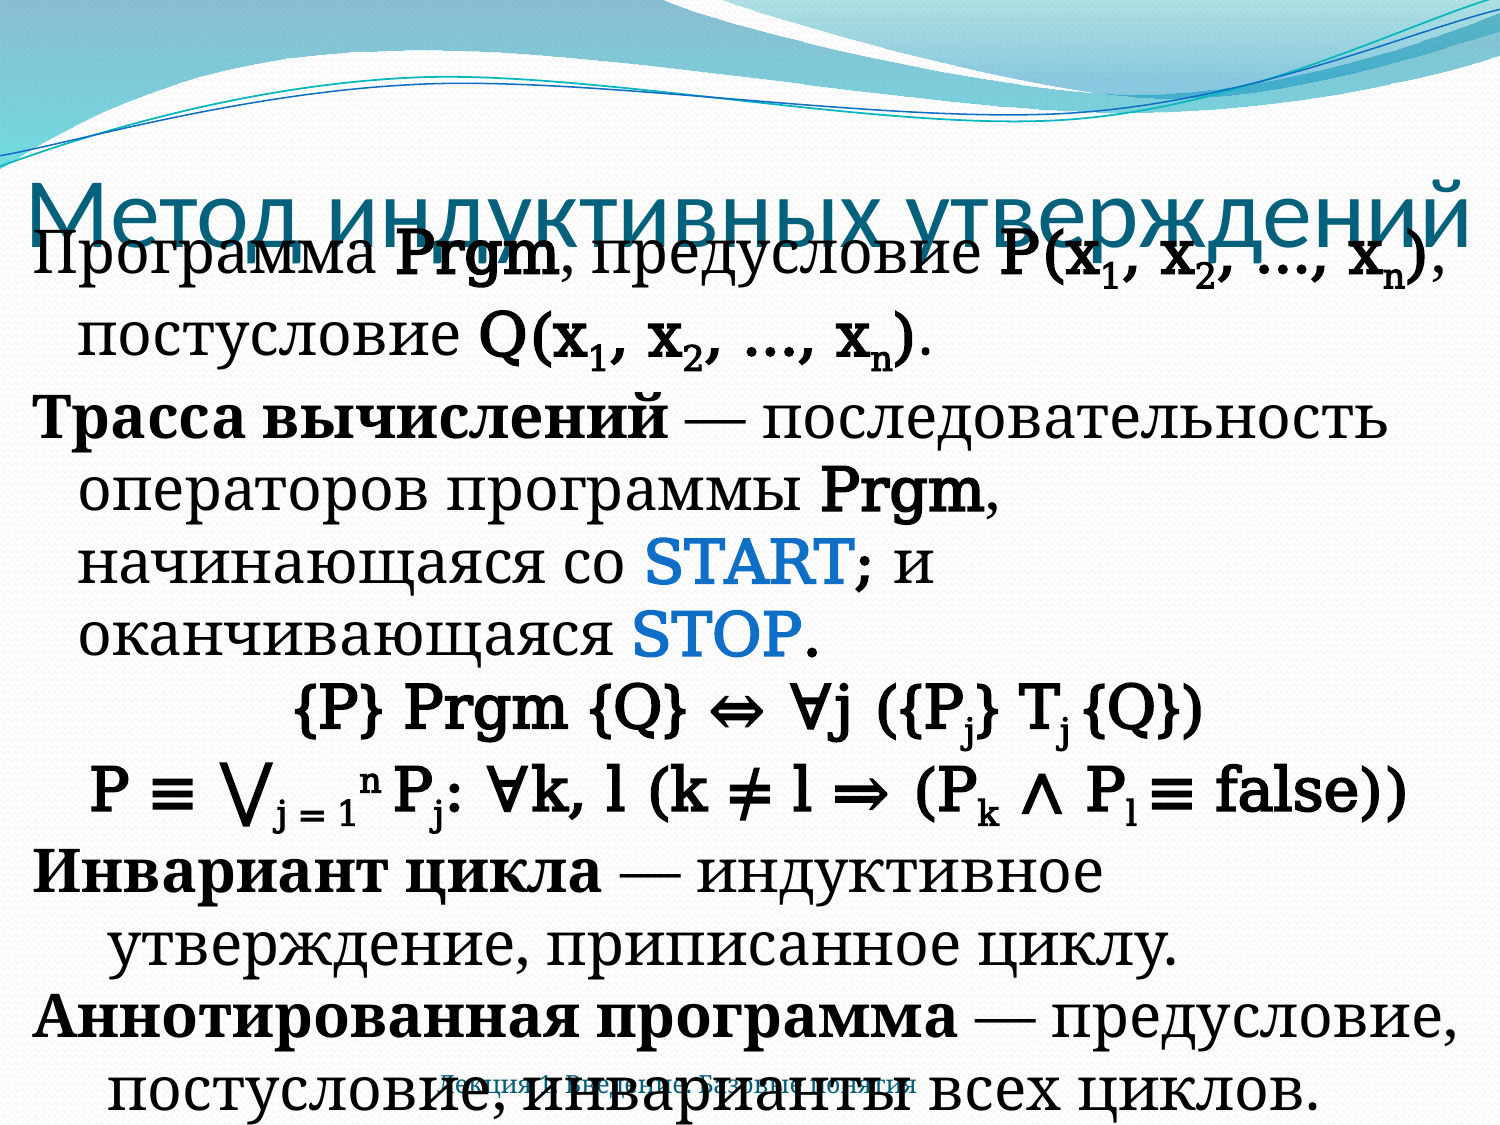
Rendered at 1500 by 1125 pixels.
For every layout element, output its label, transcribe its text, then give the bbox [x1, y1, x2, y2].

footer Лекция 1. Введение. Базовые понятия [437, 1042, 988, 1103]
title Метод индуктивных утверждений [17, 79, 1483, 267]
list Программа Prgm, предусловие P(x1, x2, …, xn), постусловие Q(x1, x2, …, xn). Трасса вычислений — последовательность операторов программы Prgm, начинающаяся со START; и оканчивающаяся STOP. {P} Prgm {Q} ⇔ ∀j ({Pj} Tj {Q}) P ≡ ⋁j = 1n Pj: ∀k, l (k ≠ l ⇒ (Pk ∧ Pl ≡ false)) Инвариант цикла — индуктивное утверждение, приписанное циклу. Аннотированная программа — предусловие, постусловие, инварианты всех циклов. [17, 267, 1483, 1069]
